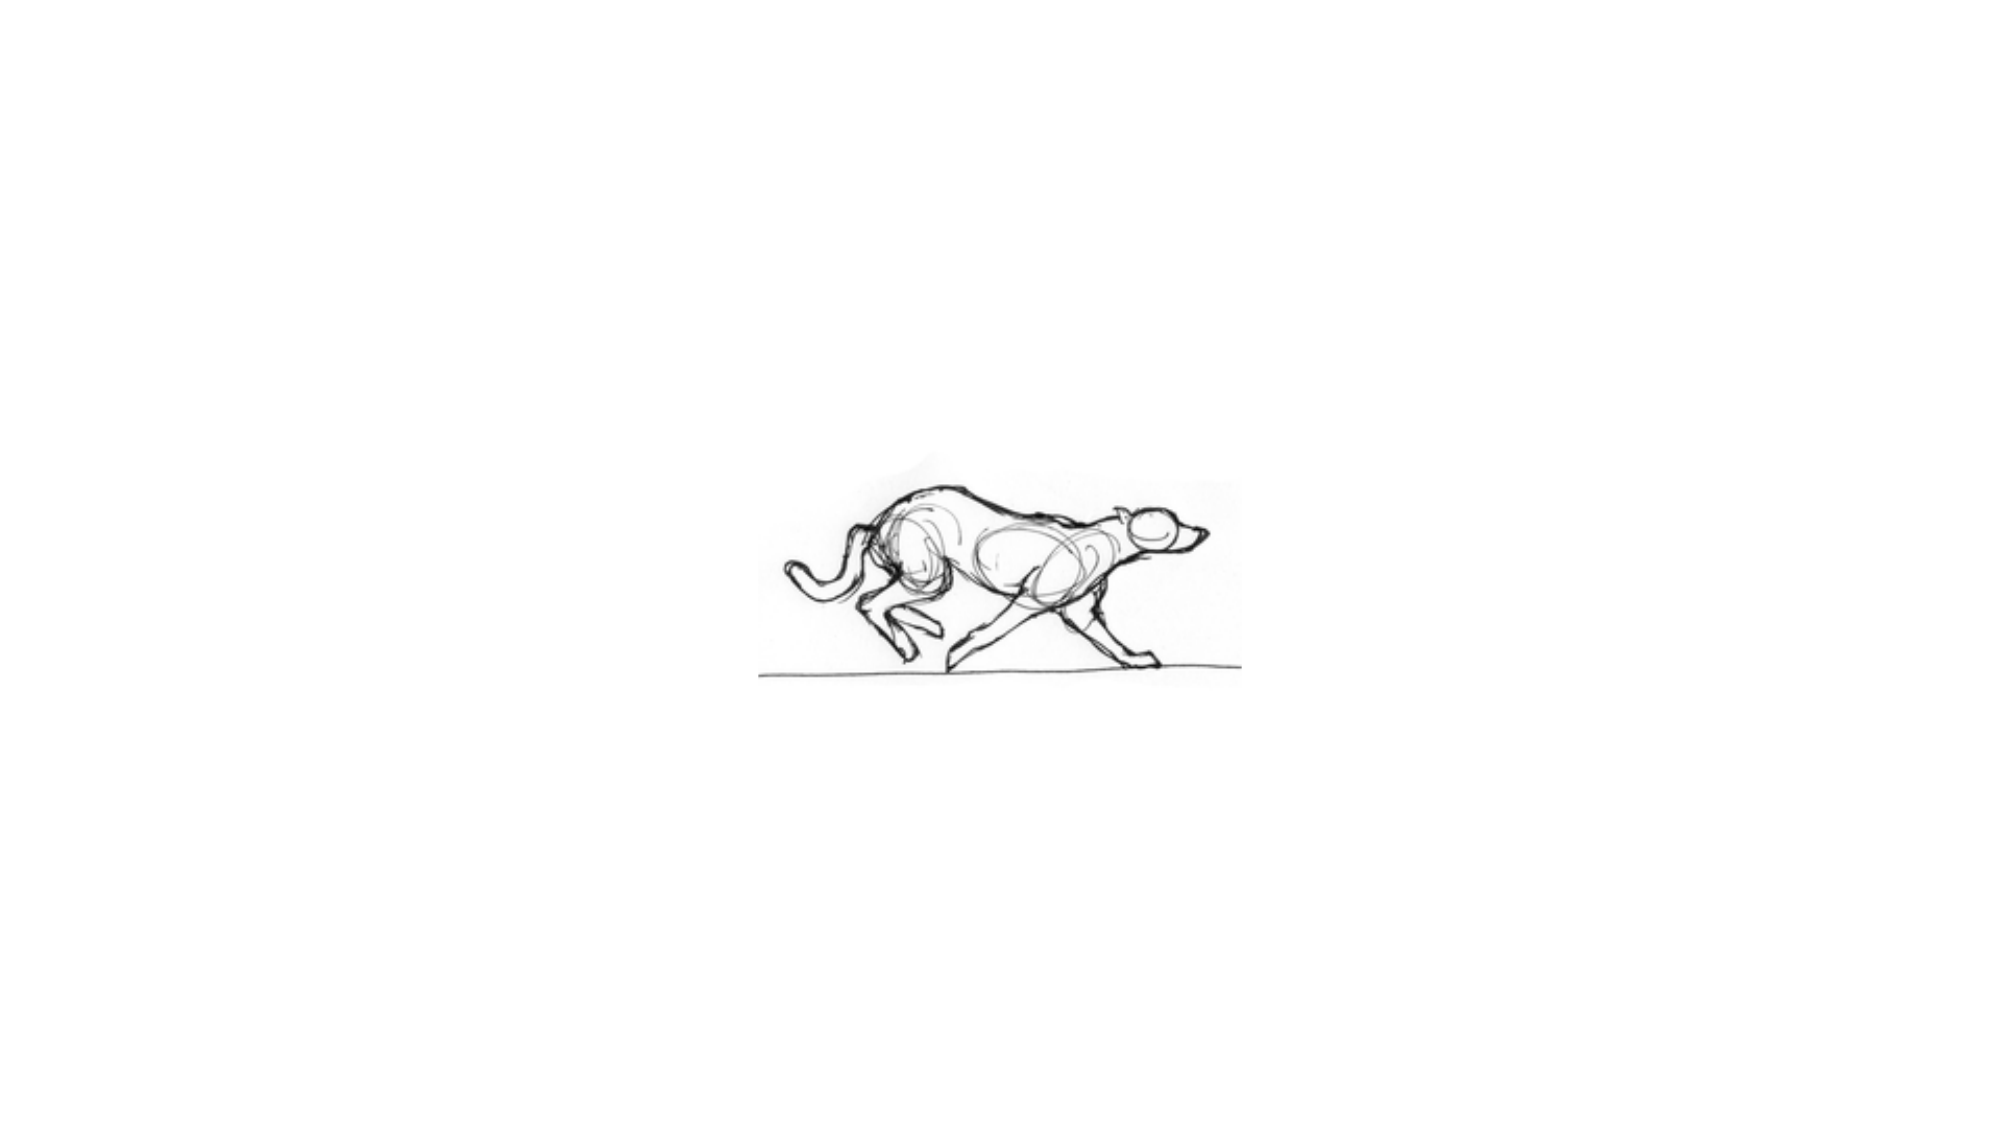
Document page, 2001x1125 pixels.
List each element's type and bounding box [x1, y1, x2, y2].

text_box [758, 412, 1242, 713]
